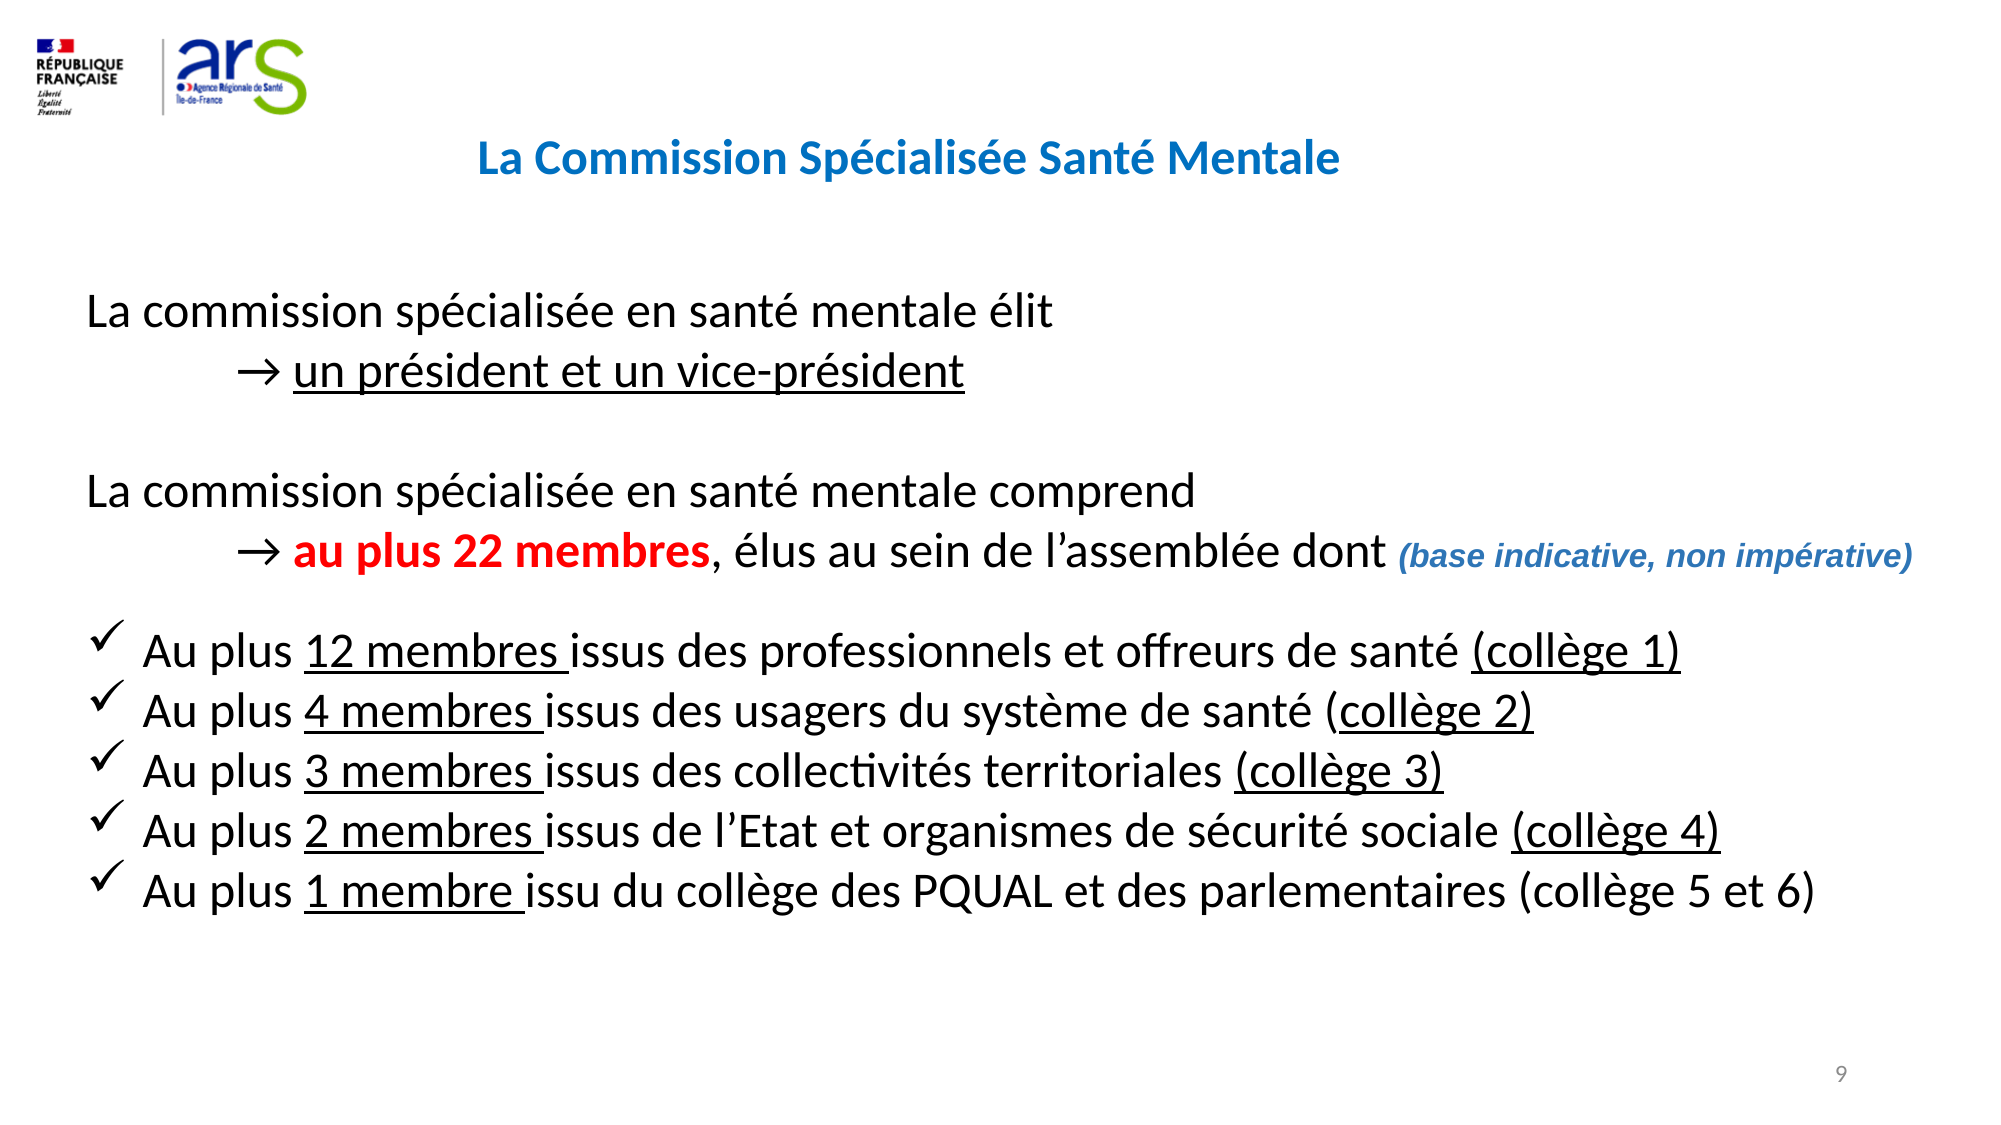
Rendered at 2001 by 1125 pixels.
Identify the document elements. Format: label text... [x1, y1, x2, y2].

text_box La Commission Spécialisée Santé Mentale [459, 117, 1396, 253]
text_box La commission spécialisée en santé mentale élit → un président et un vice-président La commission spécialisée en santé mentale comprend → au plus 22 membres, élus au sein de l’assemblée dont (base indicative, non impérative) Au plus 12 membres issus des professionnels et offreurs de santé (collège 1) Au plus 4 membres issus des usagers du système de santé (collège 2) Au plus 3 membres issus des collectivités territoriales (collège 3) Au plus 2 membres issus de l’Etat et organismes de sécurité sociale (collège 4) Au plus 1 membre issu du collège des PQUAL et des parlementaires (collège 5 et 6) [71, 269, 1964, 970]
picture [36, 37, 326, 118]
slide_number 9 [1412, 1042, 1863, 1103]
